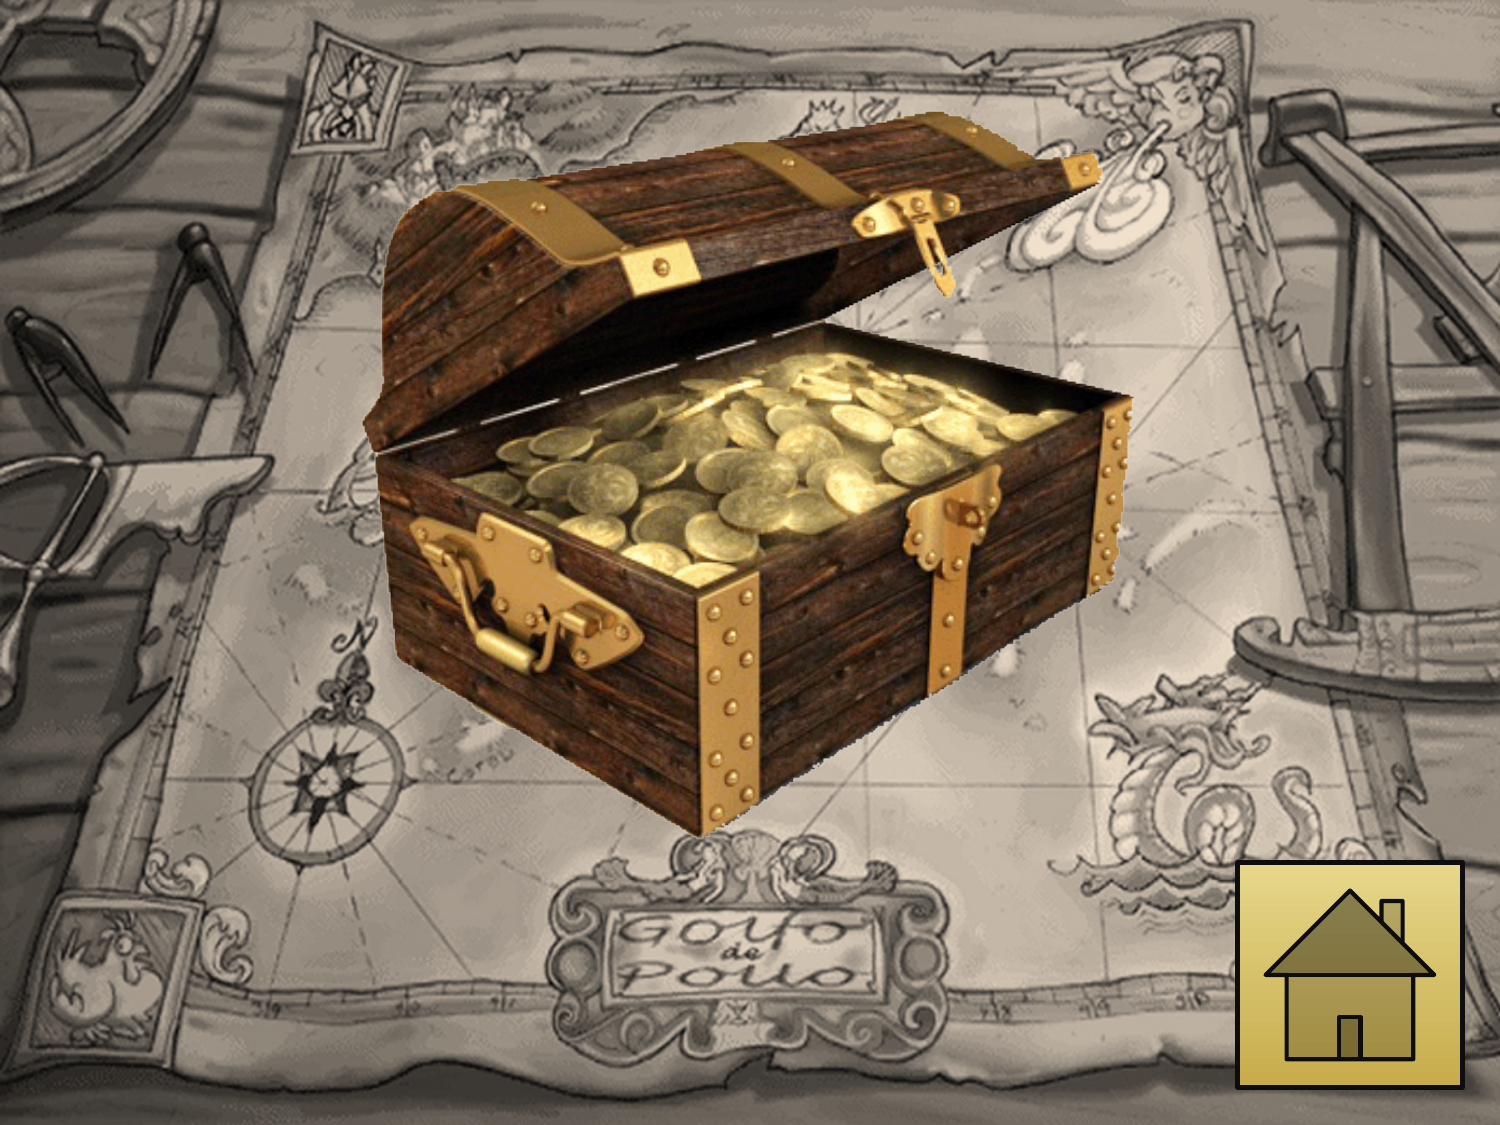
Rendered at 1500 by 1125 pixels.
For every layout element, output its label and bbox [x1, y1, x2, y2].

text_box [1235, 860, 1465, 1090]
picture [326, 99, 1189, 851]
